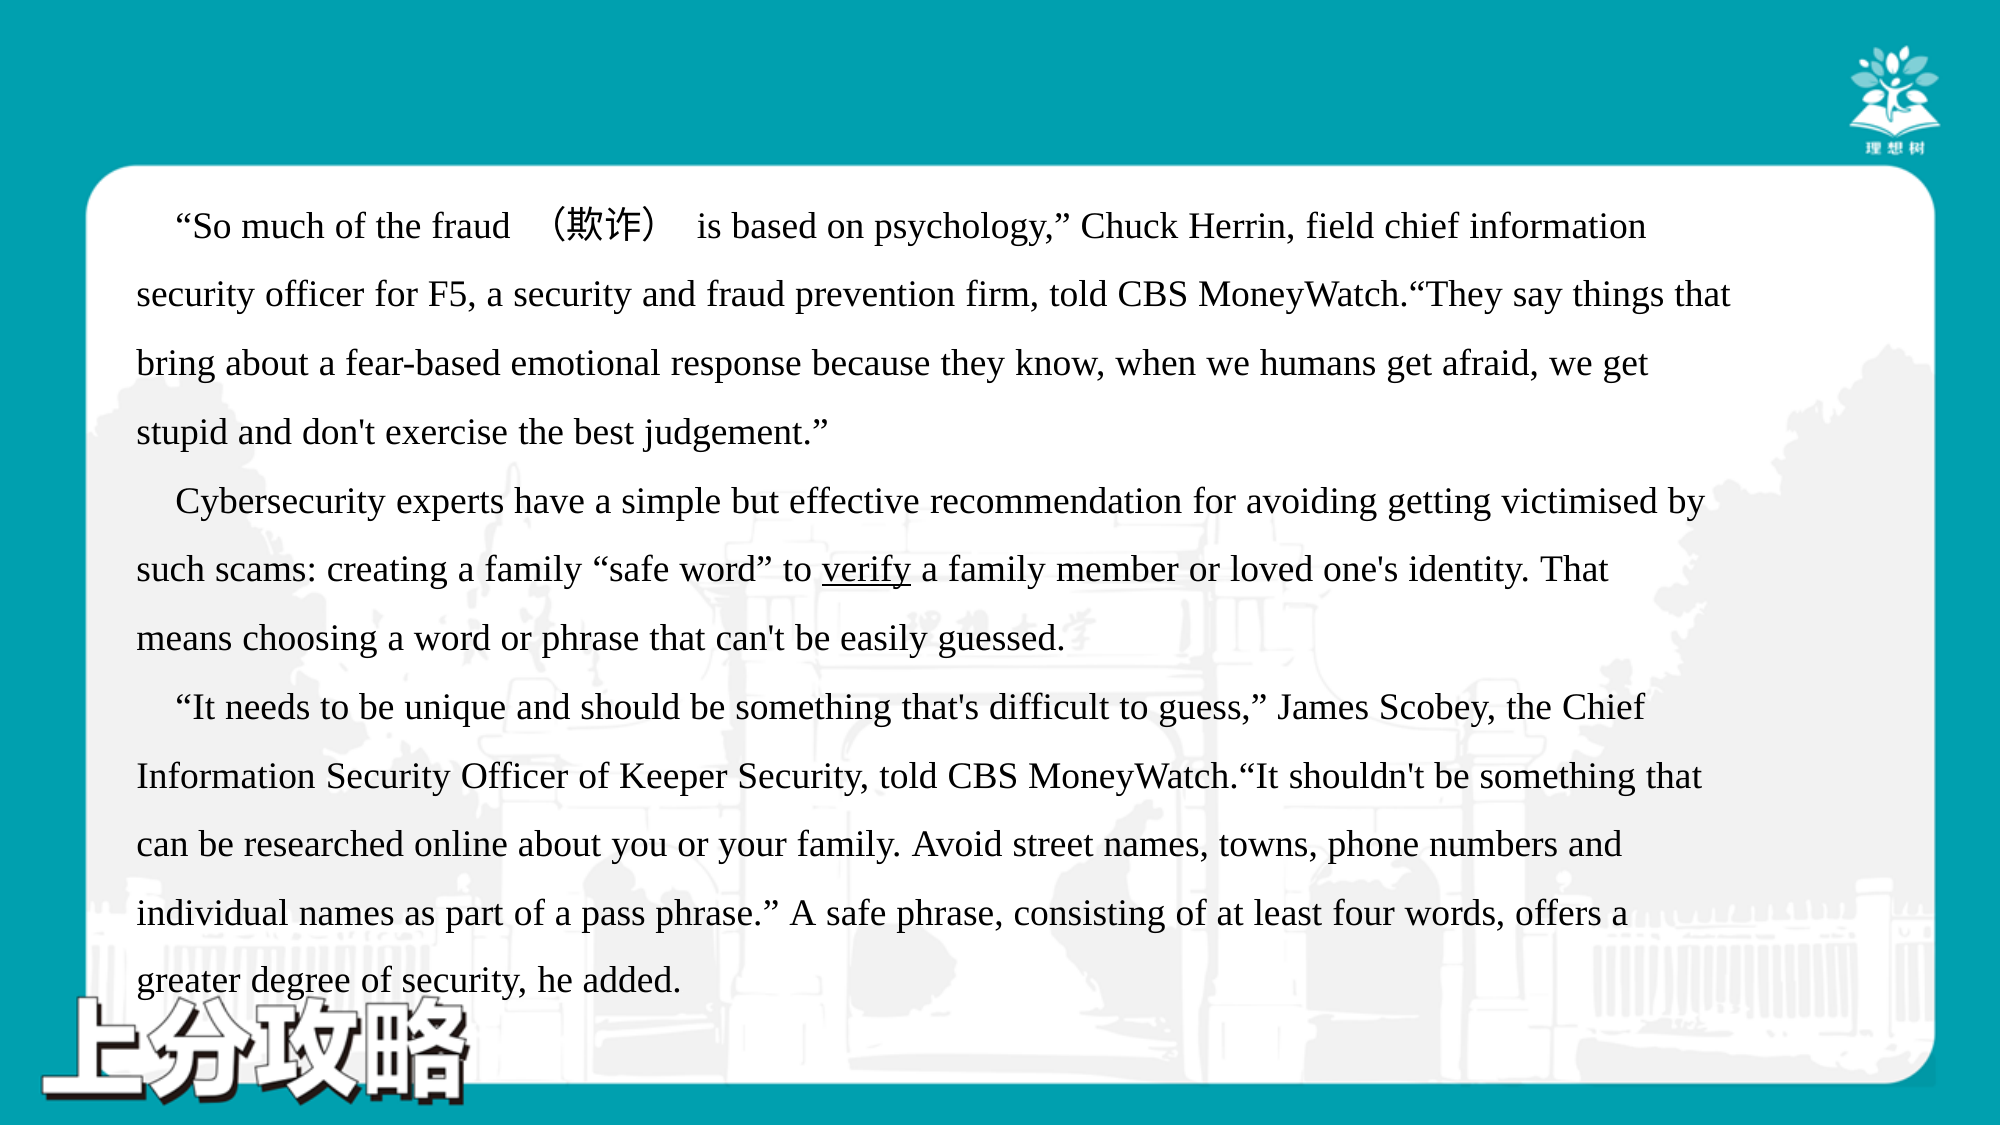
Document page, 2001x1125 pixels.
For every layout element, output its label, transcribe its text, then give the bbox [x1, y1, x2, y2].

text_box “So much of the fraud （欺诈） is based on psychology,” Chuck Herrin, field chief information security officer for F5, a security and fraud prevention firm, told CBS MoneyWatch.“They say things that bring about a fear-based emotional response because they know, when we humans get afraid, we get stupid and don't exercise the best judgement.” Cybersecurity experts have a simple but effective recommendation for avoiding getting victimised by such scams: creating a family “safe word” to verify a family member or loved one's identity. That means choosing a word or phrase that can't be easily guessed. “It needs to be unique and should be something that's difficult to guess,” James Scobey, the Chief Information Security Officer of Keeper Security, told CBS MoneyWatch.“It shouldn't be something that can be researched online about you or your family. Avoid street names, towns, phone numbers and individual names as part of a pass phrase.” A safe phrase, consisting of at least four words, offers a greater degree of security, he added.#7 [136, 176, 1865, 992]
picture [0, 0, 2000, 1125]
